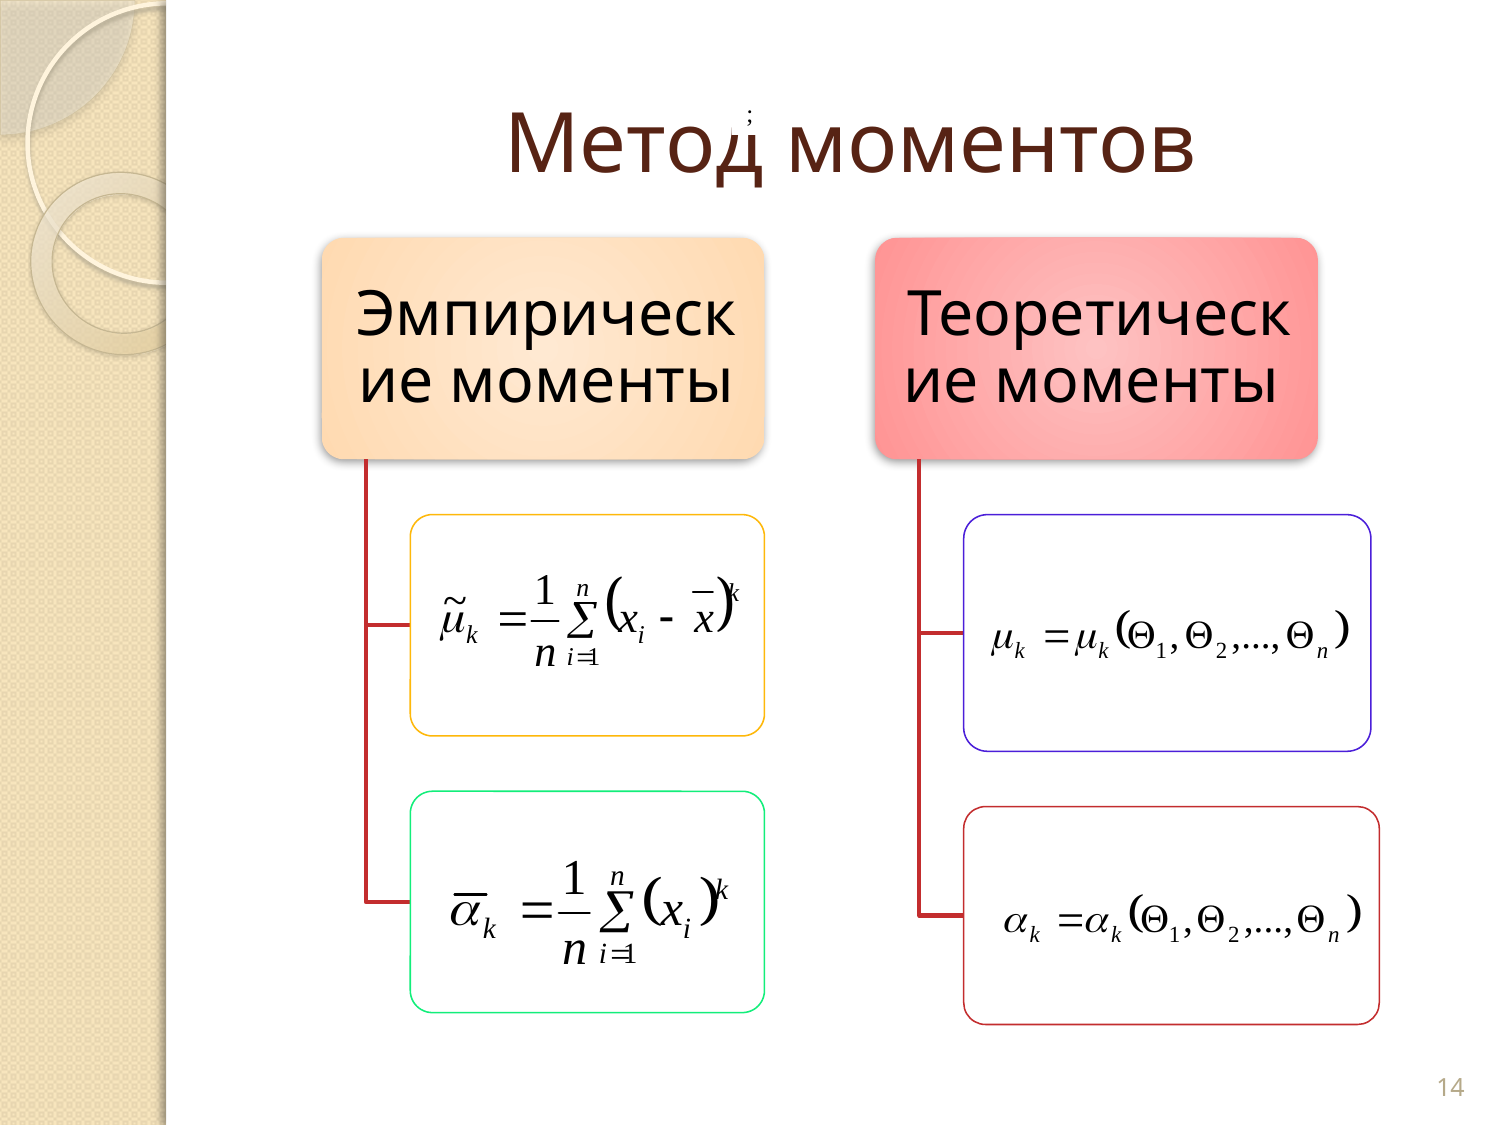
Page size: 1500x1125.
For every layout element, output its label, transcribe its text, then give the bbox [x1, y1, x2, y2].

title Метод моментов [235, 75, 1466, 233]
slide_number 14 [1413, 1034, 1488, 1113]
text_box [442, 845, 745, 977]
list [235, 237, 1466, 1026]
text_box ; [731, 90, 769, 135]
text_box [983, 609, 1353, 669]
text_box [997, 892, 1363, 953]
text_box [430, 562, 753, 677]
text_box [0, 0, 1500, 75]
